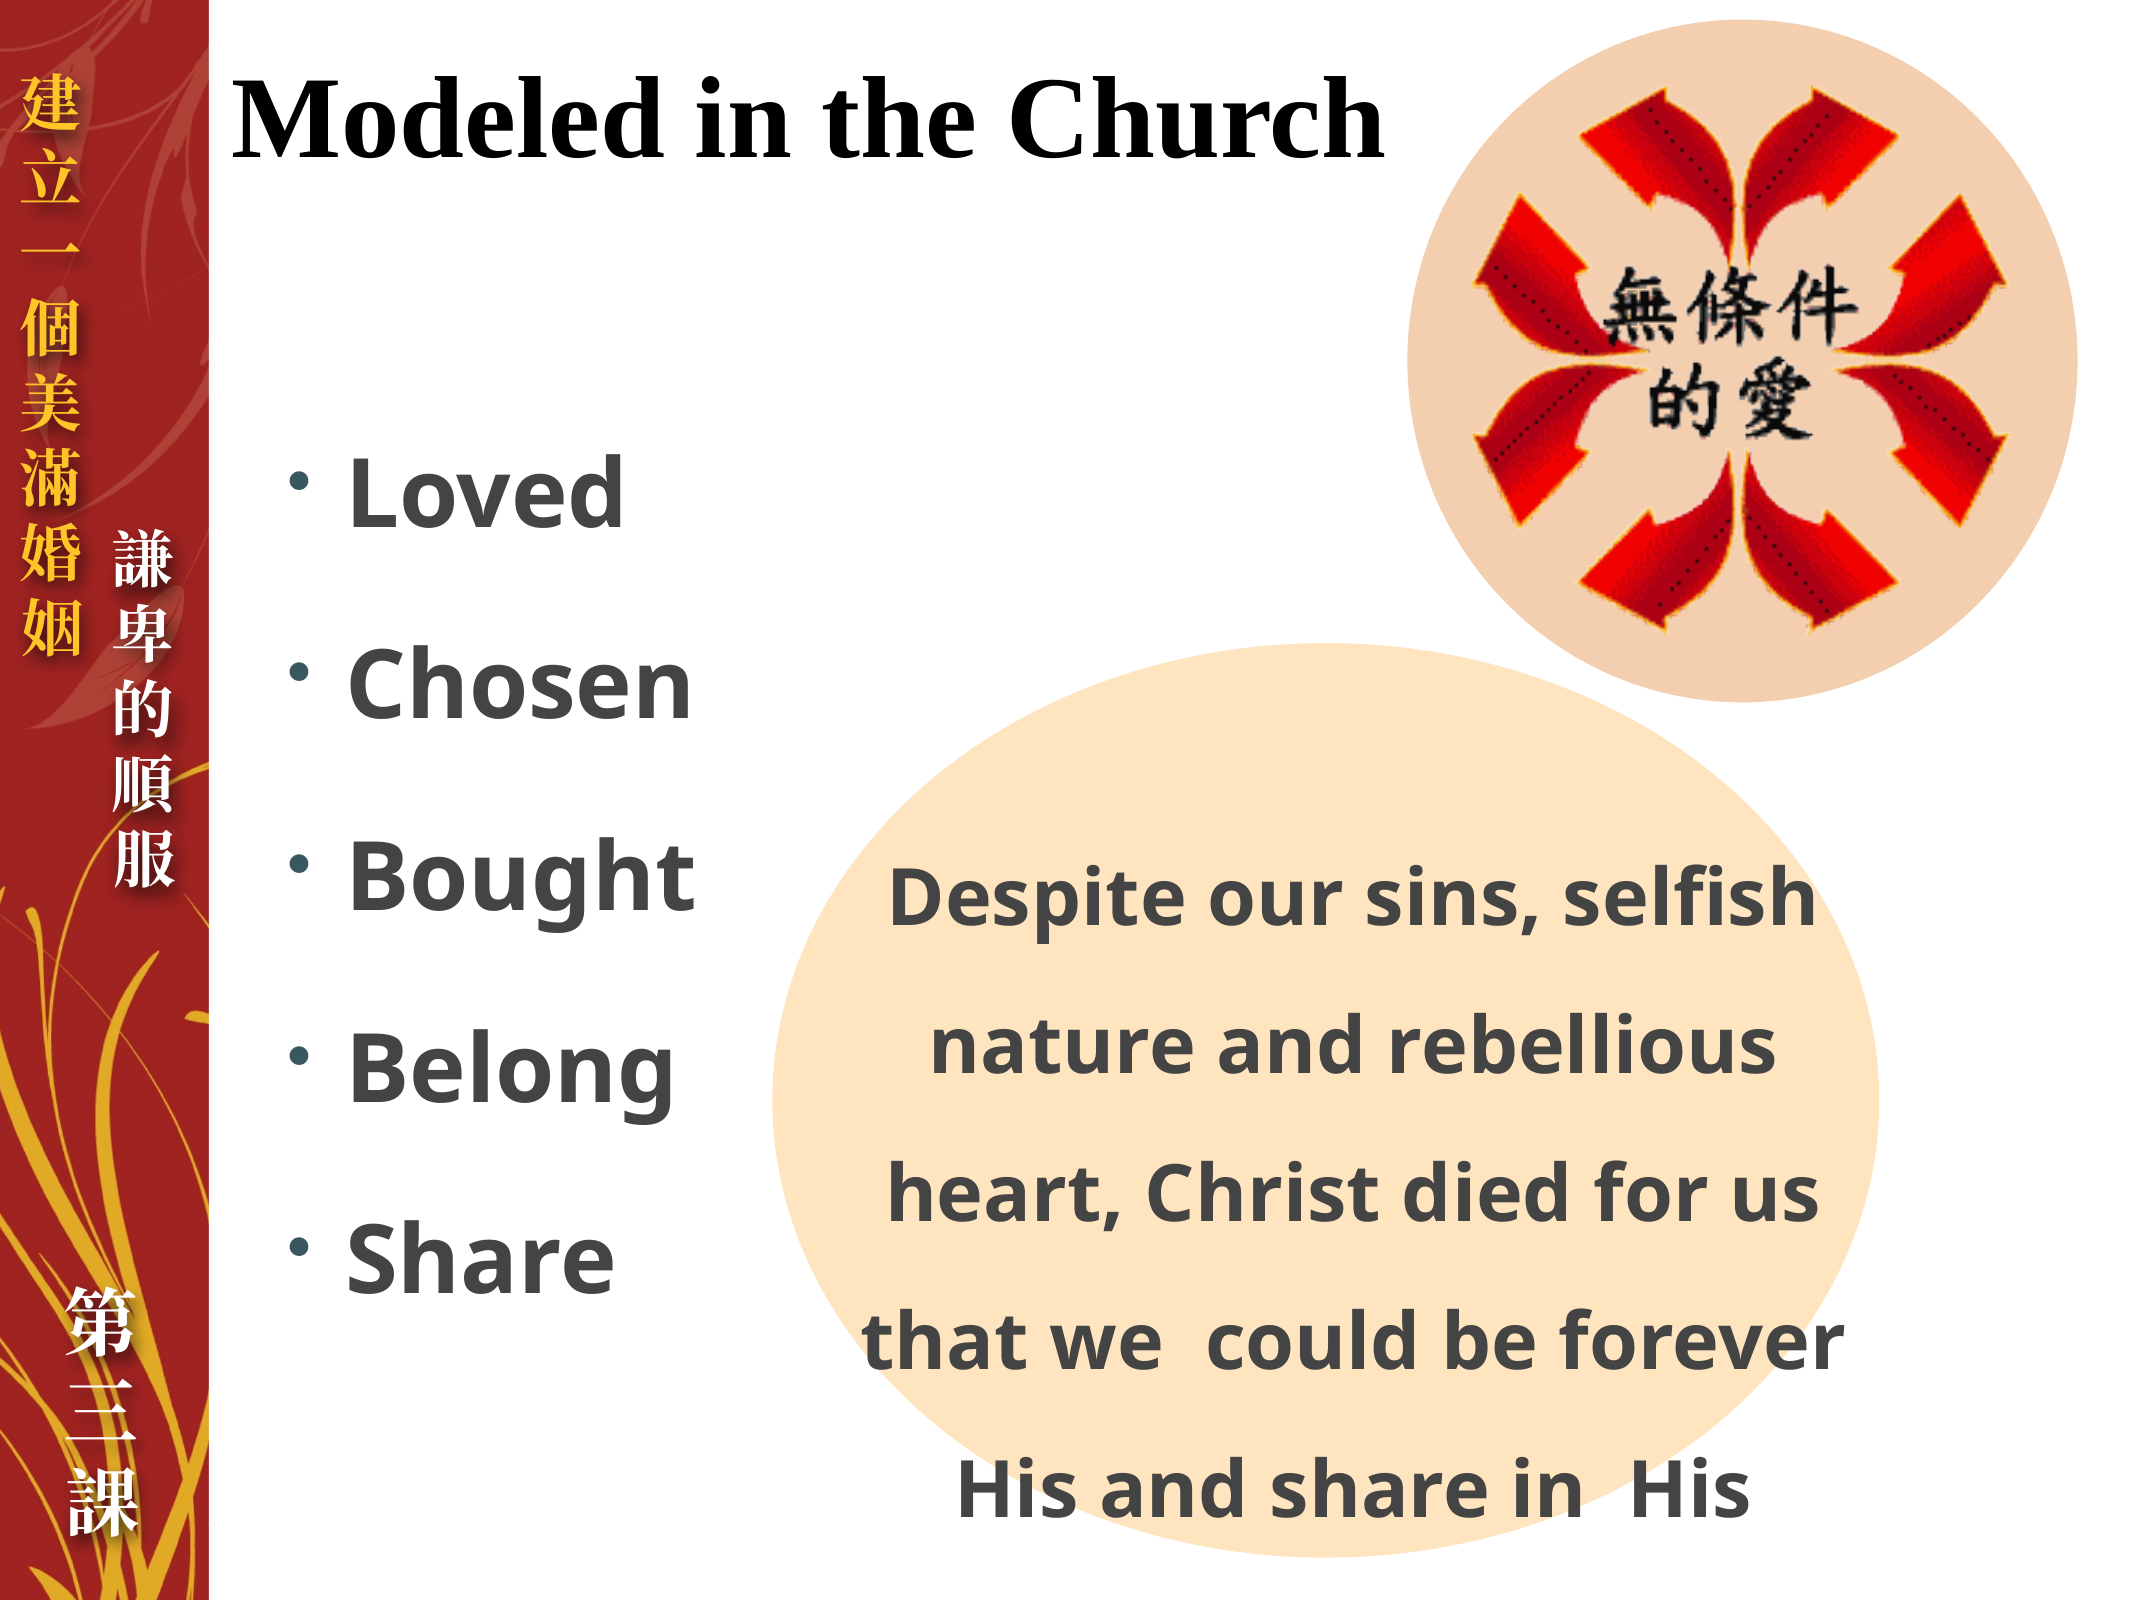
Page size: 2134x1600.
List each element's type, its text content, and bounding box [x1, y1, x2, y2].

list Loved Chosen Bought Belong Share [278, 377, 919, 1368]
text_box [1407, 19, 2078, 703]
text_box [772, 642, 1908, 1600]
title Modeled in the Church [230, 1, 1572, 222]
picture [0, 0, 208, 1600]
